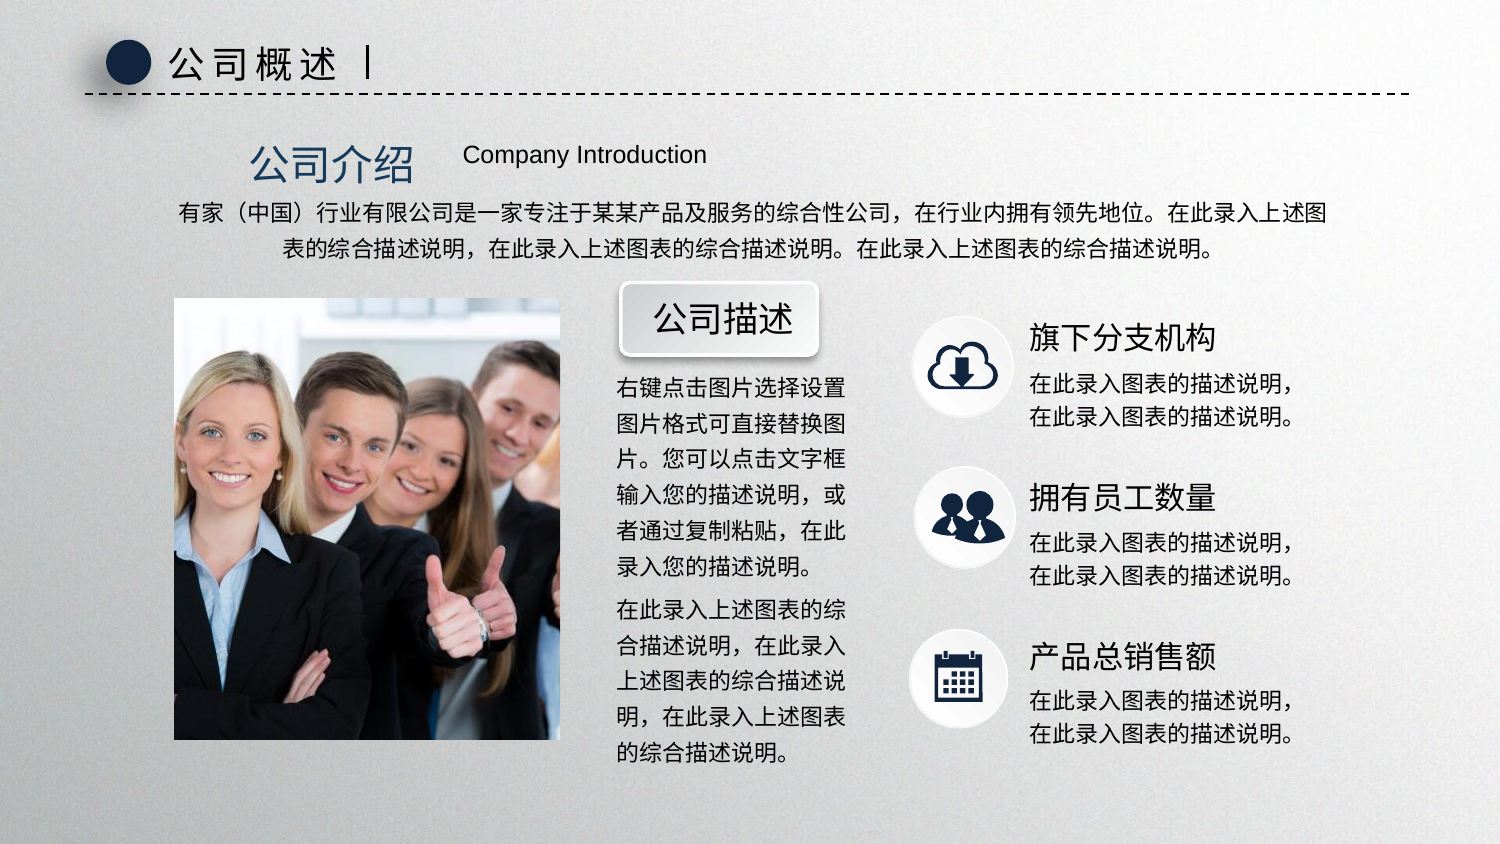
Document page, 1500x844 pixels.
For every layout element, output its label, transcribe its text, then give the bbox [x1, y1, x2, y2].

text_box Company Introduction [451, 133, 736, 175]
text_box 在此录入图表的描述说明，在此录入图表的描述说明。 [1018, 517, 1328, 595]
text_box 有家（中国）行业有限公司是一家专注于某某产品及服务的综合性公司，在行业内拥有领先地位。在此录入上述图表的综合描述说明，在此录入上述图表的综合描述说明。在此录入上述图表的综合描述说明。 [164, 184, 1343, 268]
text_box [174, 298, 561, 740]
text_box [620, 282, 818, 359]
text_box 拥有员工数量 [1020, 472, 1311, 517]
text_box 公司介绍 [236, 133, 427, 184]
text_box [911, 315, 1014, 418]
text_box 旗下分支机构 [1018, 312, 1311, 358]
picture [0, 0, 1500, 844]
text_box [104, 37, 153, 87]
text_box 公司概述 [153, 33, 352, 93]
text_box 右键点击图片选择设置图片格式可直接替换图片。您可以点击文字框输入您的描述说明，或者通过复制粘贴，在此录入您的描述说明。 在此录入上述图表的综合描述说明，在此录入上述图表的综合描述说明，在此录入上述图表的综合描述说明。 [605, 359, 861, 772]
text_box 在此录入图表的描述说明，在此录入图表的描述说明。 [1018, 358, 1328, 436]
text_box 产品总销售额 [1018, 631, 1311, 675]
text_box 在此录入图表的描述说明，在此录入图表的描述说明。 [1018, 675, 1328, 753]
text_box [913, 465, 1017, 569]
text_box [908, 628, 1009, 729]
